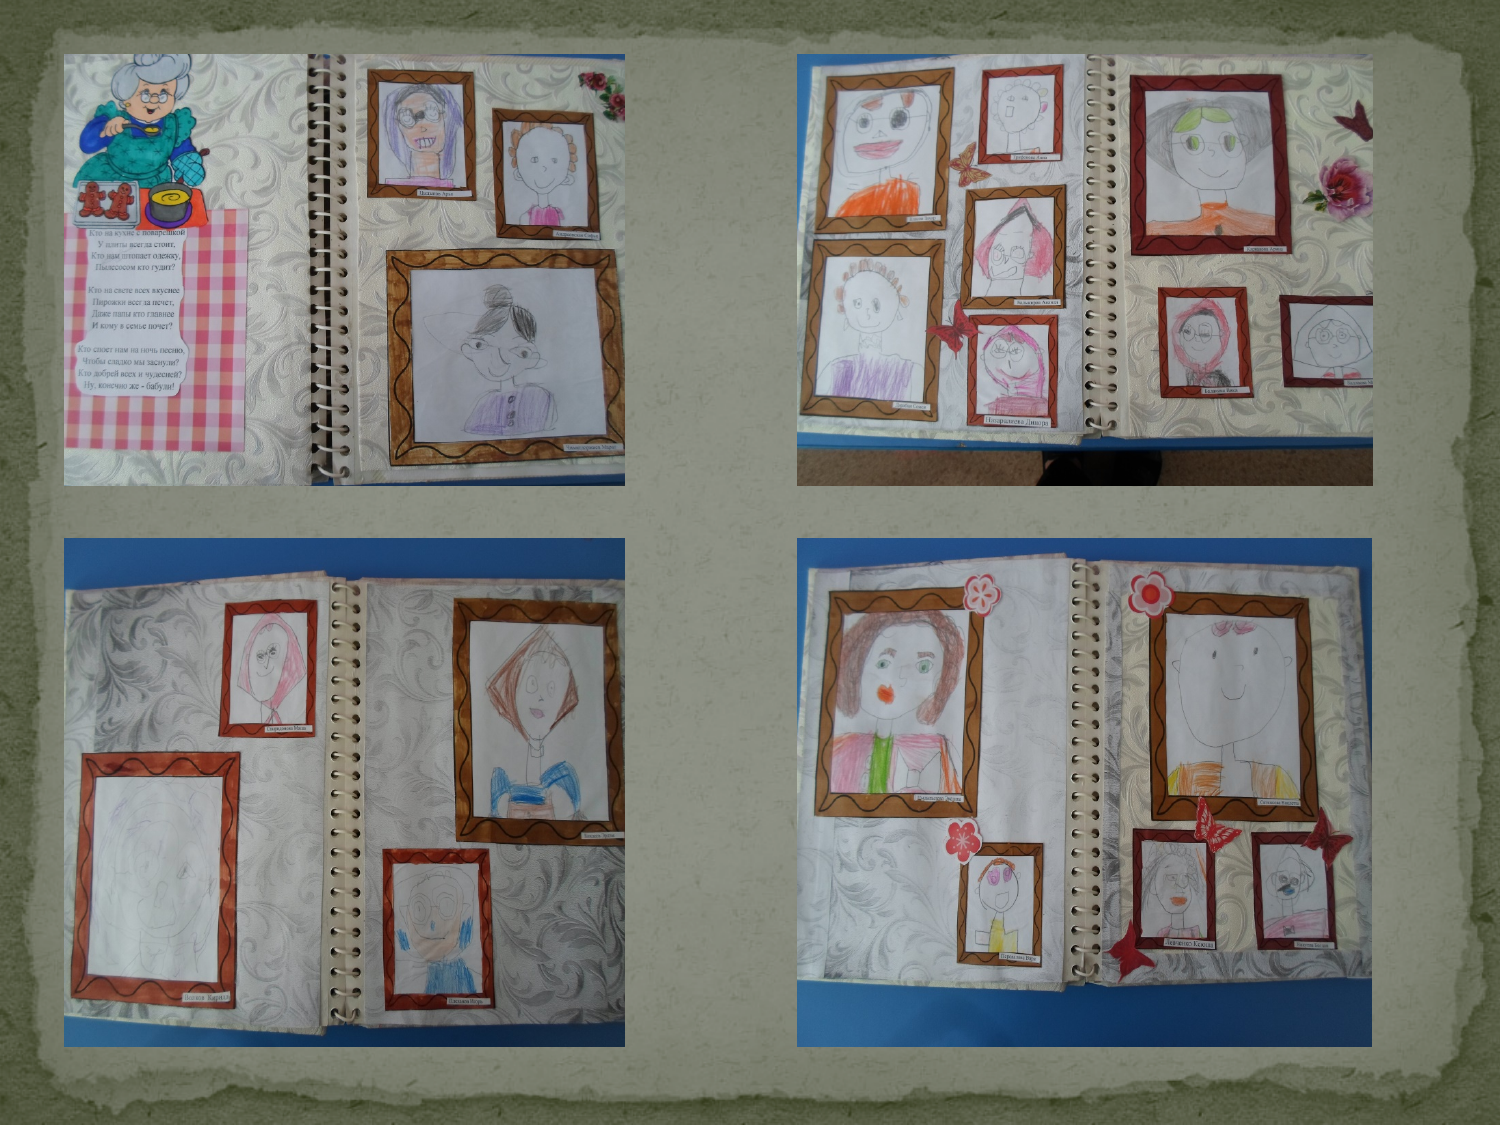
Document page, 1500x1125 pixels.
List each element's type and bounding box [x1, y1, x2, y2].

picture [64, 538, 625, 1047]
picture [797, 538, 1372, 1047]
picture [64, 54, 625, 486]
picture [797, 54, 1373, 486]
